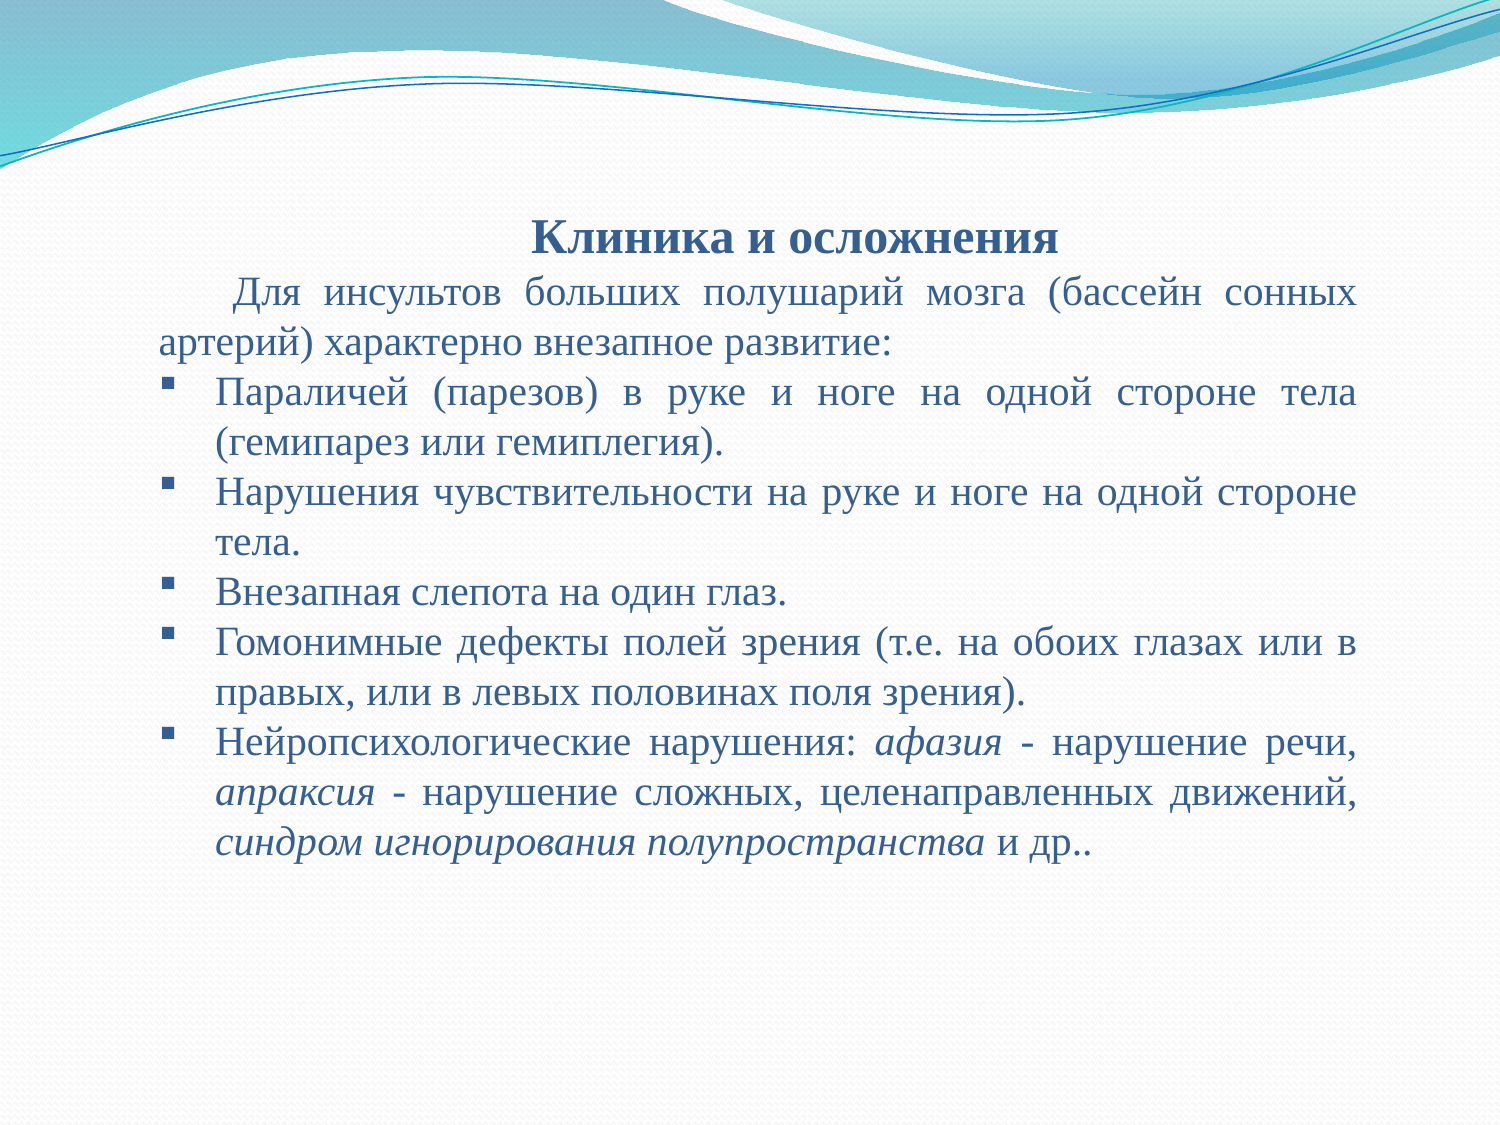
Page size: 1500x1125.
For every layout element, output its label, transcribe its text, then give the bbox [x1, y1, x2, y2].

text_box Клиника и осложнения Для инсультов больших полушарий мозга (бассейн сонных артерий) характерно внезапное развитие: Параличей (парезов) в руке и ноге на одной стороне тела (гемипарез или гемиплегия). Нарушения чувствительности на руке и ноге на одной стороне тела. Внезапная слепота на один глаз. Гомонимные дефекты полей зрения (т.е. на обоих глазах или в правых, или в левых половинах поля зрения). Нейропсихологические нарушения: афазия - нарушение речи, апраксия - нарушение сложных, целенаправленных движений, синдром игнорирования полупространства и др.. [143, 196, 1373, 872]
